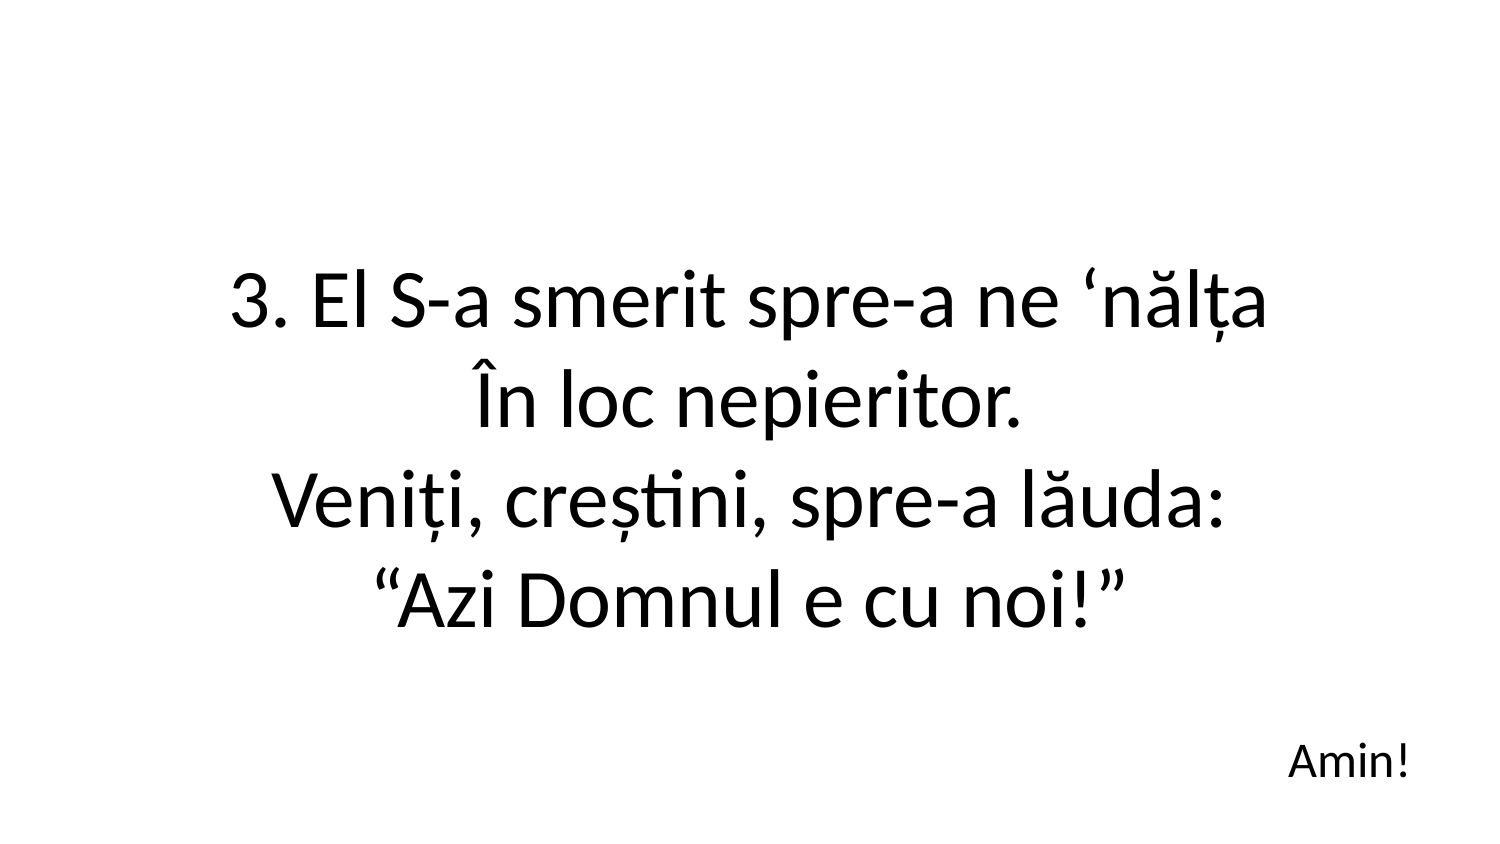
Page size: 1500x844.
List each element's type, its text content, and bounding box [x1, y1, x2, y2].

text_box Amin! [1273, 674, 1427, 795]
text_box 3. El S-a smerit spre-a ne ‘nălța În loc nepieritor. Veniți, creștini, spre-a lăuda: “Azi Domnul e cu noi!” [213, 192, 1286, 652]
